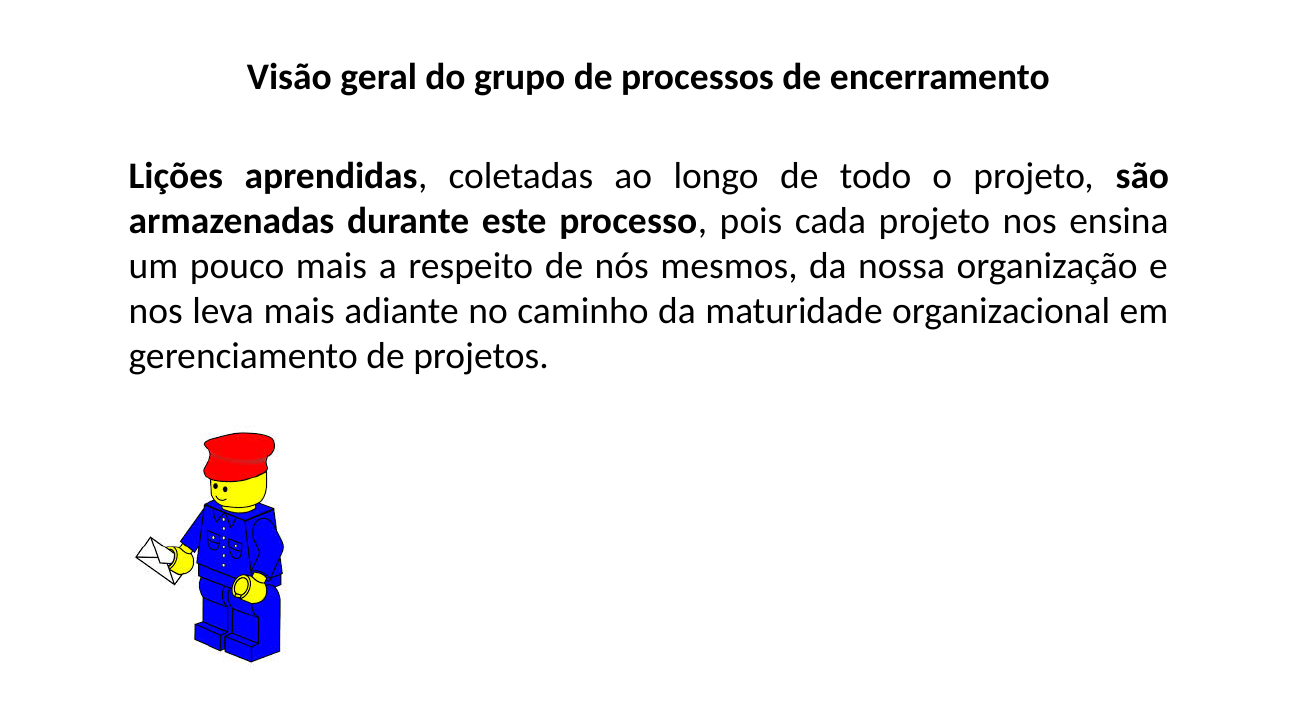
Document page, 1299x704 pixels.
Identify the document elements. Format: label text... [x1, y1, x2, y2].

text_box Visão geral do grupo de processos de encerramento [0, 44, 1299, 106]
picture [120, 408, 298, 686]
text_box Lições aprendidas, coletadas ao longo de todo o projeto, são armazenadas durante este processo, pois cada projeto nos ensina um pouco mais a respeito de nós mesmos, da nossa organização e nos leva mais adiante no caminho da maturidade organizacional em gerenciamento de projetos. [117, 145, 1181, 559]
